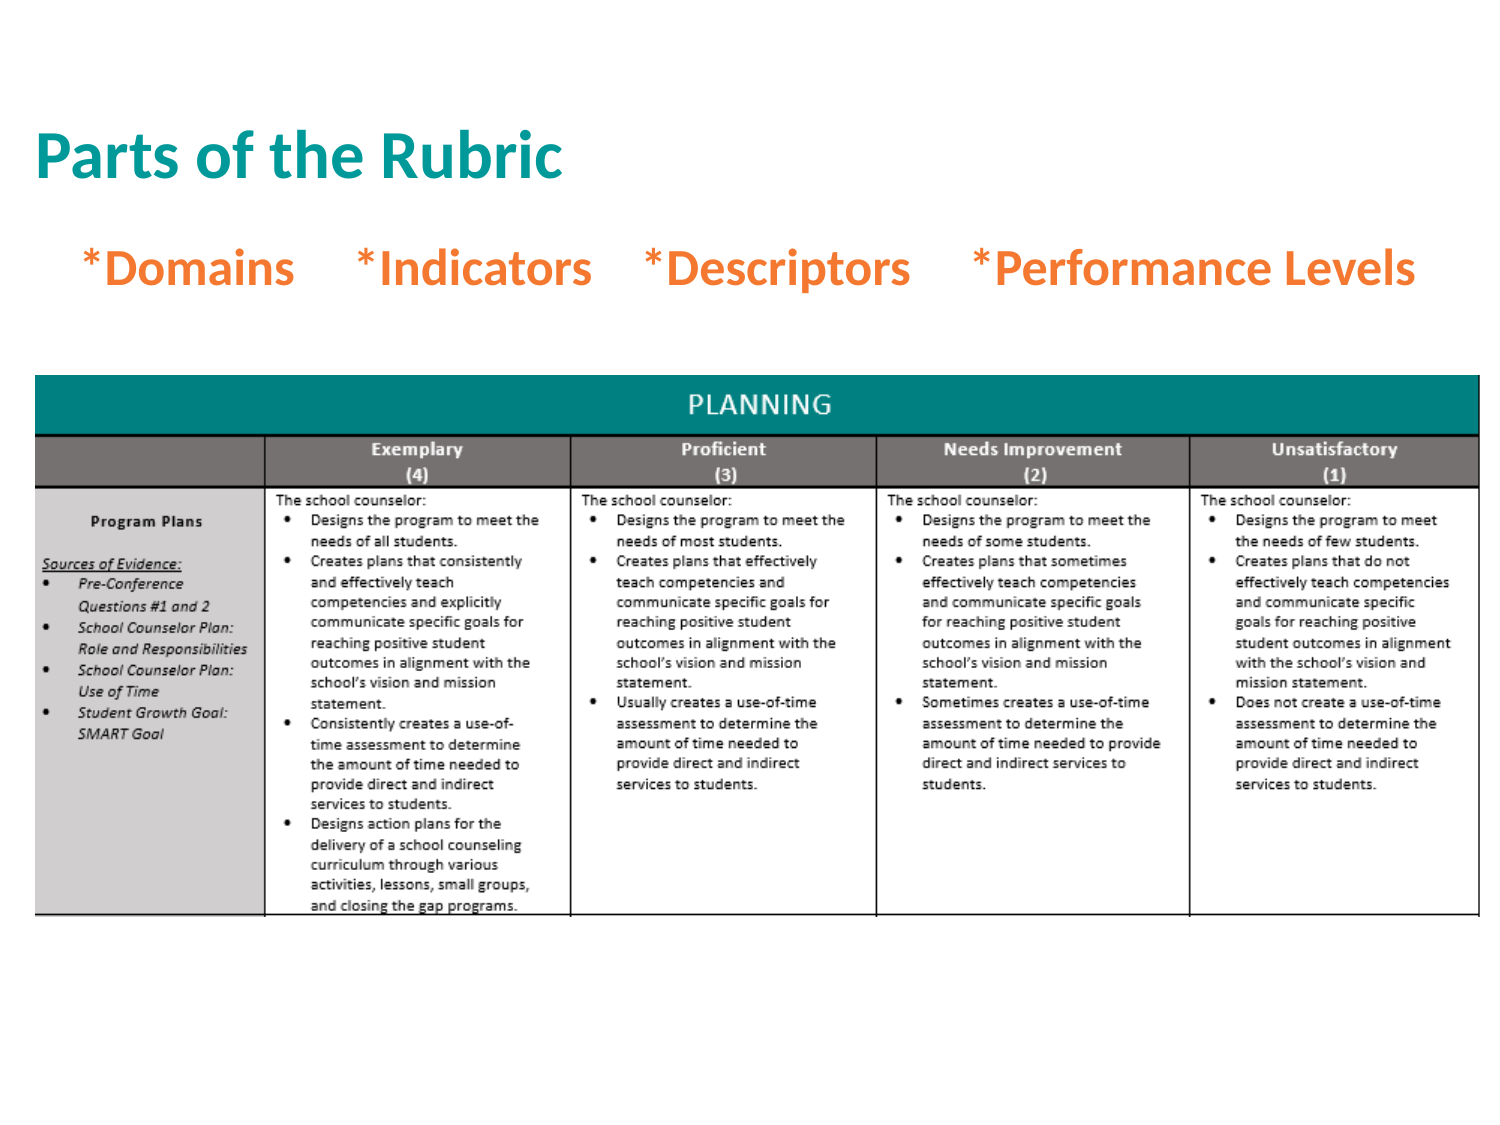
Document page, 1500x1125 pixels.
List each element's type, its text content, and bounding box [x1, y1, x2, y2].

picture [35, 375, 1483, 917]
text_box *Performance Levels [954, 225, 1432, 337]
text_box *Descriptors [625, 225, 927, 303]
text_box *Indicators [338, 225, 608, 337]
text_box *Domains [64, 225, 337, 303]
title Parts of the Rubric [35, 35, 1267, 193]
